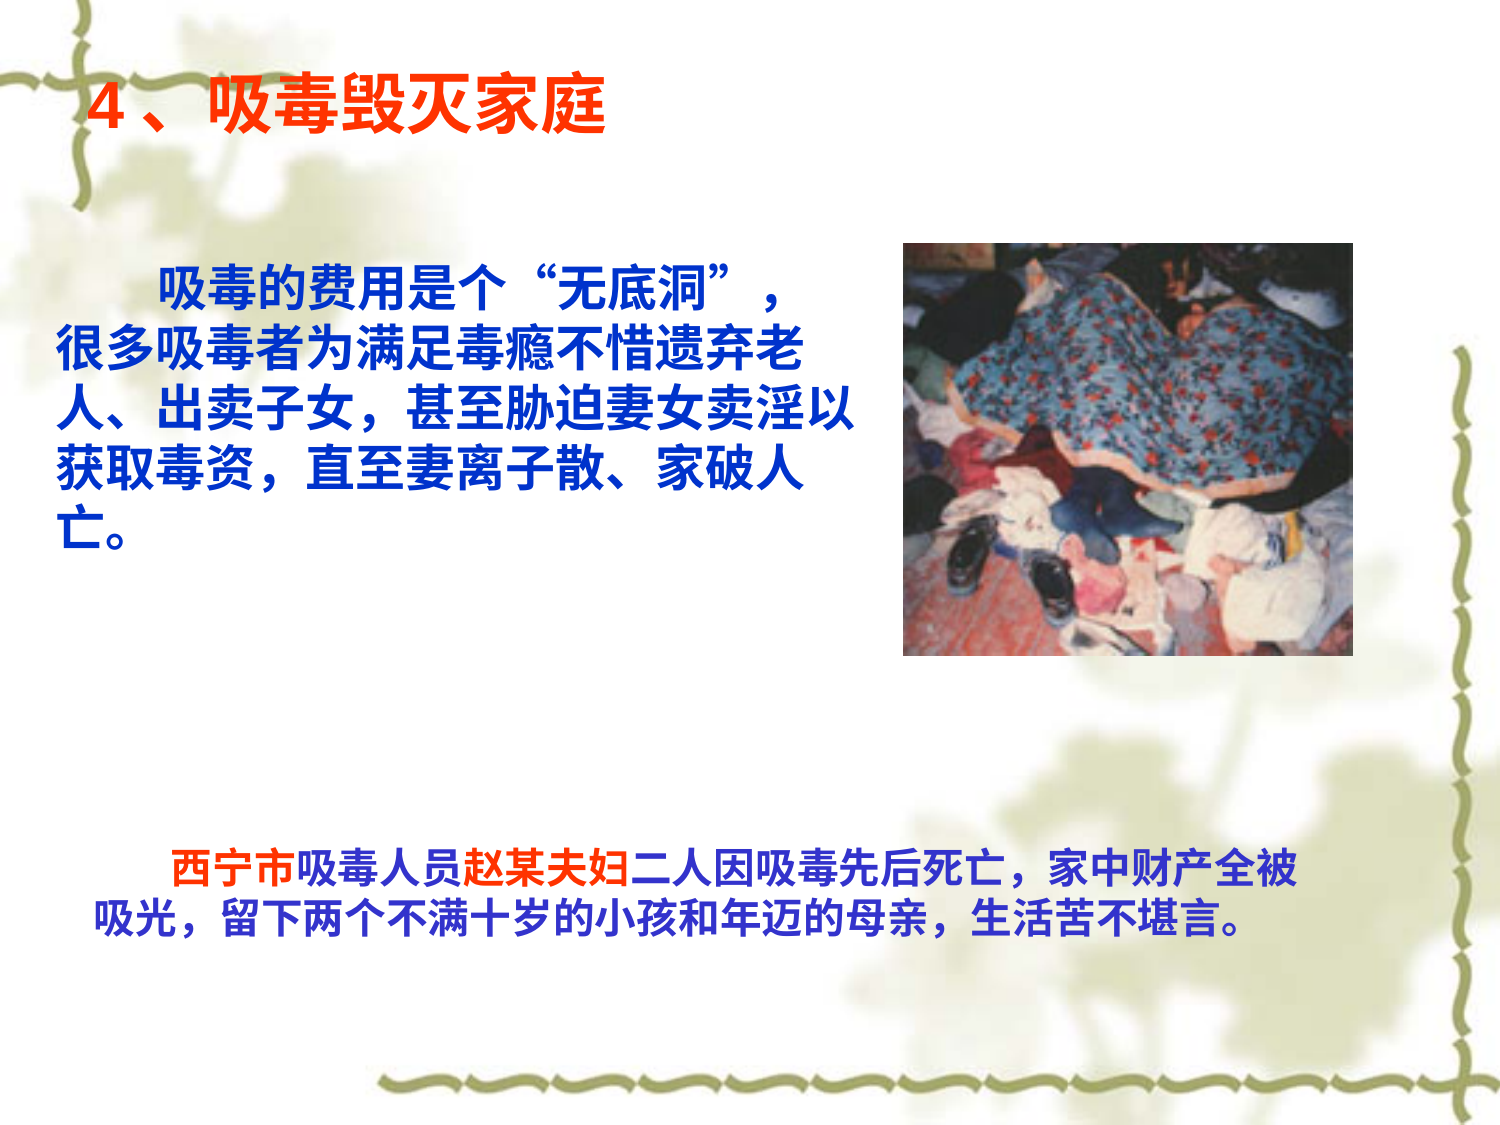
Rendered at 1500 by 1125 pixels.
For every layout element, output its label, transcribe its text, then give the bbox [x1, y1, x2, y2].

text_box [218, 408, 249, 469]
text_box 4、吸毒毁灭家庭 [72, 54, 622, 150]
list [903, 243, 1353, 656]
picture [0, 0, 1500, 1125]
text_box 吸毒的费用是个“无底洞”，很多吸毒者为满足毒瘾不惜遗弃老人、出卖子女，甚至胁迫妻女卖淫以获取毒资，直至妻离子散、家破人亡。 [41, 248, 872, 564]
text_box 西宁市吸毒人员赵某夫妇二人因吸毒先后死亡，家中财产全被 吸光，留下两个不满十岁的小孩和年迈的母亲，生活苦不堪言。 [79, 834, 1314, 949]
